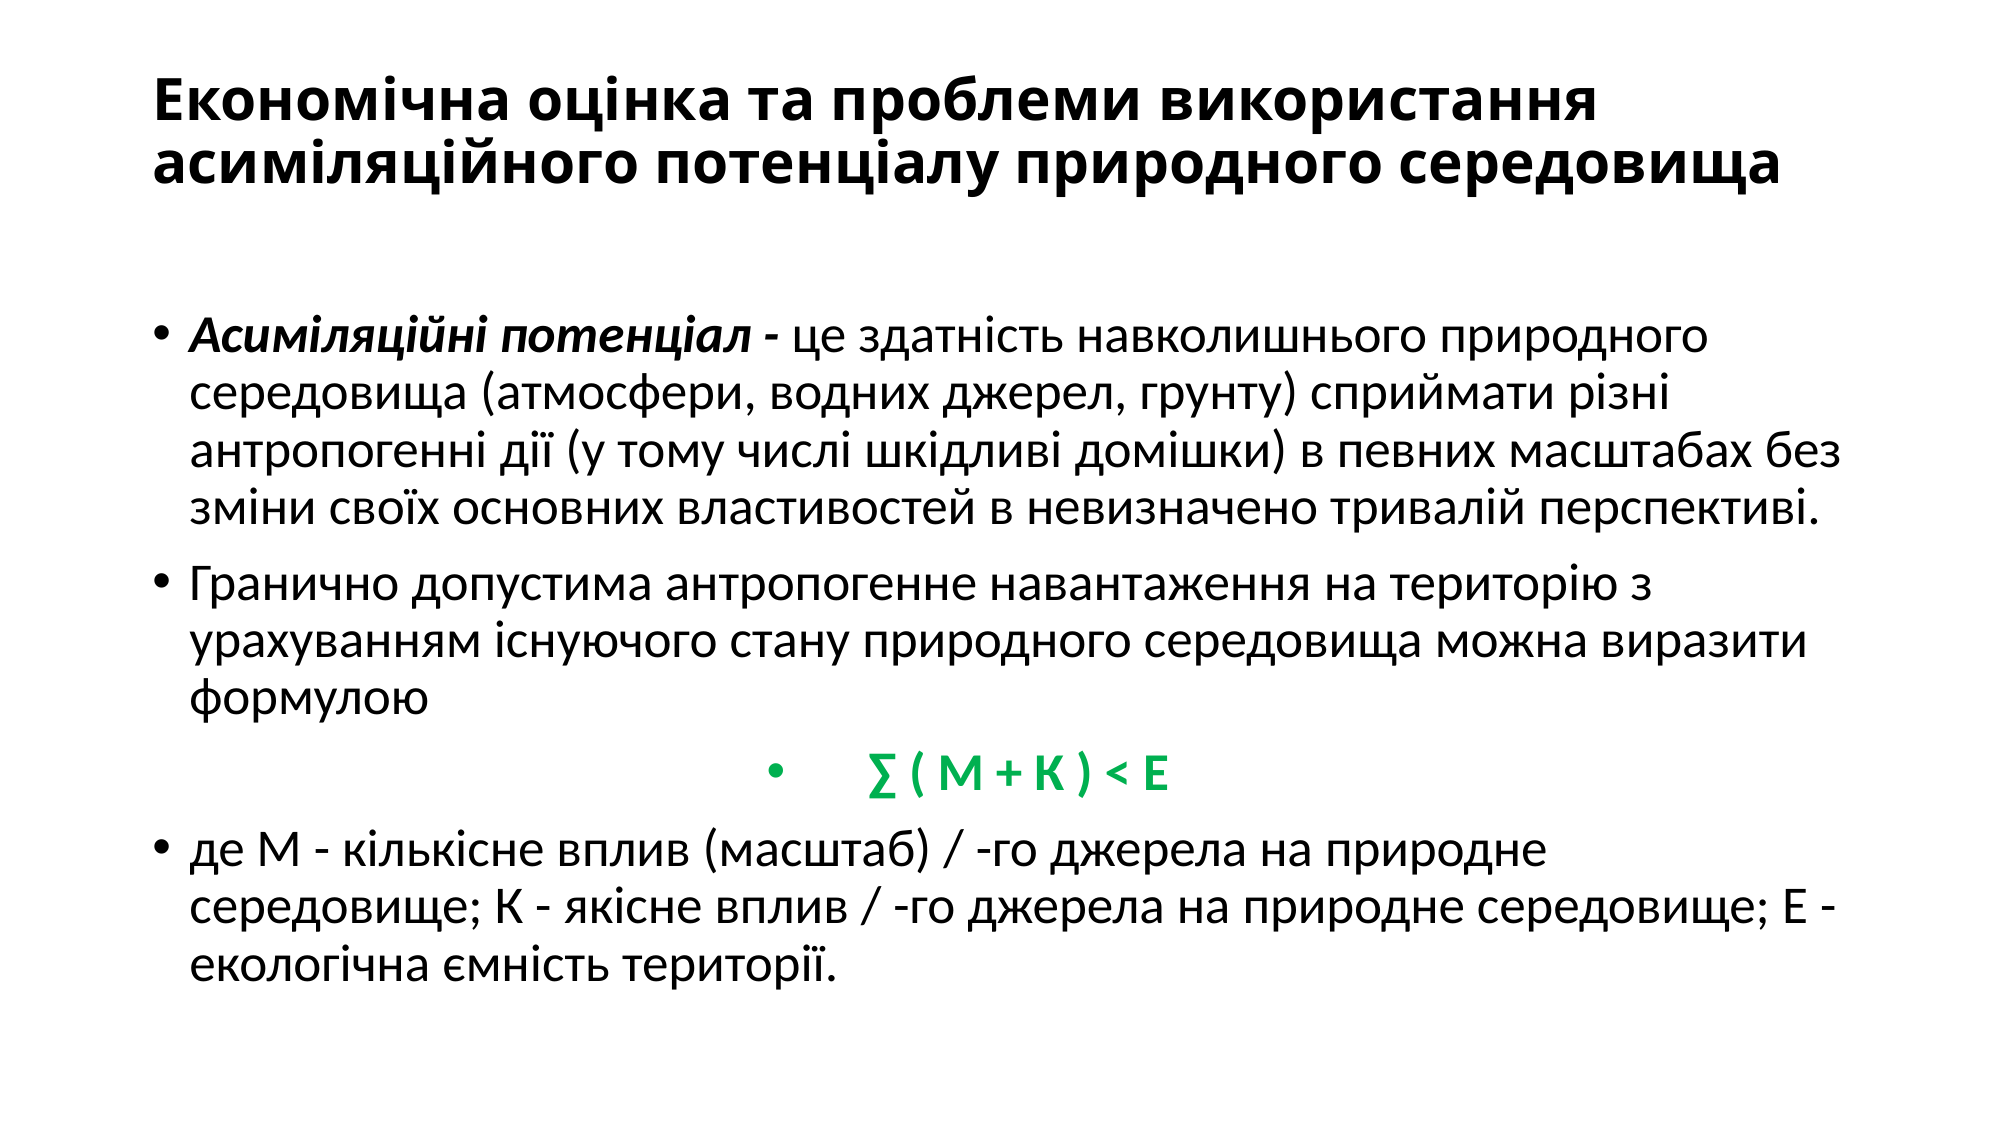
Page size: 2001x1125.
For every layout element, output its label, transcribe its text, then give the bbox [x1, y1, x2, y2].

title Економічна оцінка та проблеми використання асиміляційного потенціалу природного середовища [137, 59, 1863, 278]
list Асиміляційні потенціал - це здатність навколишнього природного середовища (атмосфери, водних джерел, грунту) сприймати різні антропогенні дії (у тому числі шкідливі домішки) в певних масштабах без зміни своїх основних властивостей в невизначено тривалій перспективі. Гранично допустима антропогенне навантаження на територію з урахуванням існуючого стану природного середовища можна виразити формулою ∑ ( М + К ) < Е де М - кількісне вплив (масштаб) / -го джерела на природне середовище; К - якісне вплив / -го джерела на природне середовище; Е - екологічна ємність території. [137, 299, 1863, 1014]
